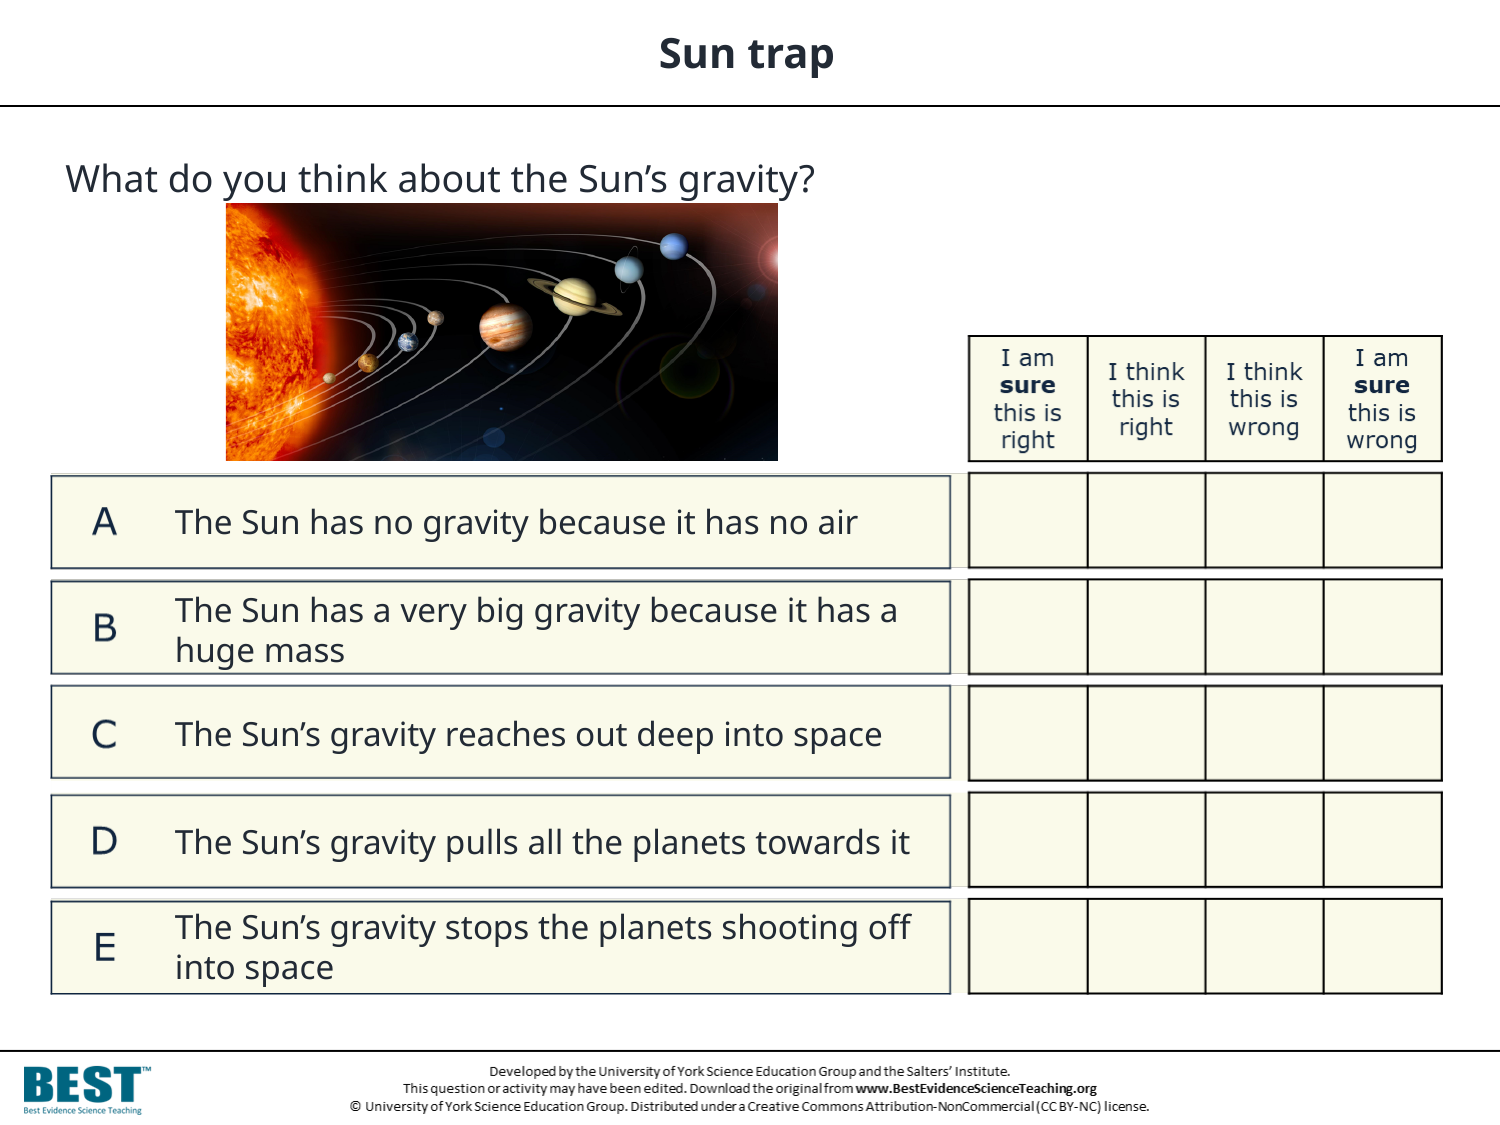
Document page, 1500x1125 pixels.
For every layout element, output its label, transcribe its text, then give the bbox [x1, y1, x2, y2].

text_box Sun trap [23, 4, 1471, 99]
picture [0, 105, 1500, 1125]
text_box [50, 334, 1444, 996]
